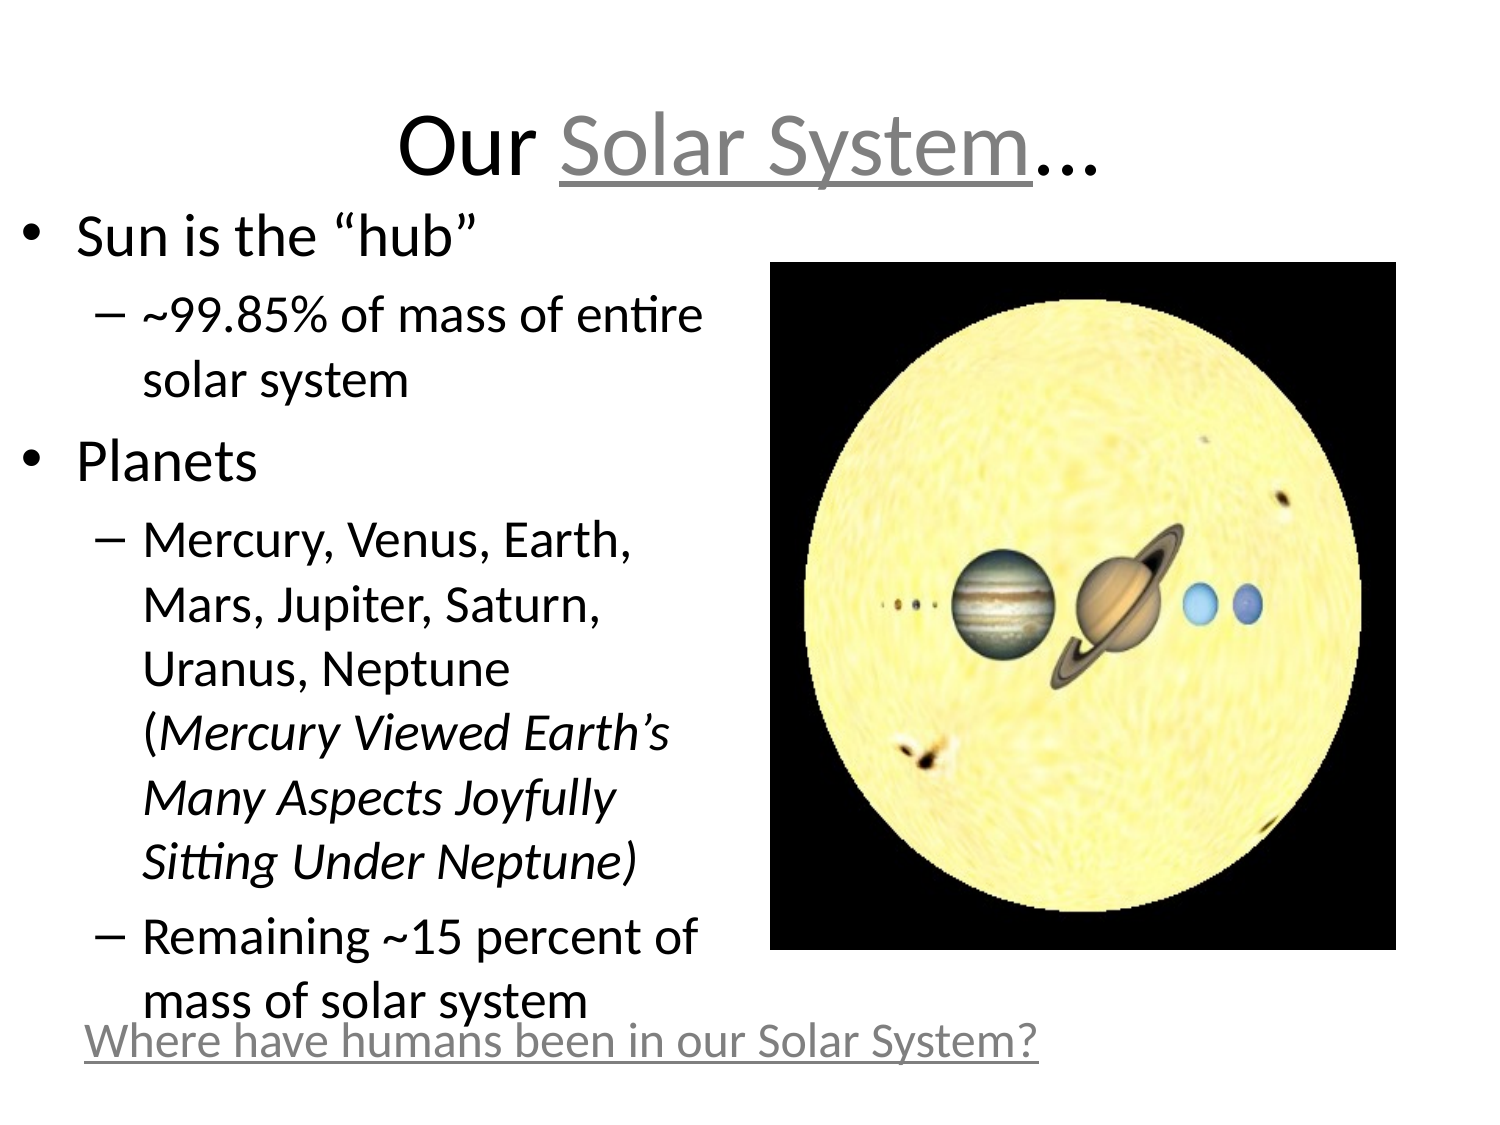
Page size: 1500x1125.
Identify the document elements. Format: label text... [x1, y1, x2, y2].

picture [770, 262, 1397, 951]
list Sun is the “hub” ~99.85% of mass of entire solar system Planets Mercury, Venus, Earth, Mars, Jupiter, Saturn, Uranus, Neptune (Mercury Viewed Earth’s Many Aspects Joyfully Sitting Under Neptune) Remaining ~15 percent of mass of solar system [5, 187, 731, 1038]
text_box Where have humans been in our Solar System? [69, 999, 1055, 1075]
title Our Solar System... [75, 45, 1425, 233]
